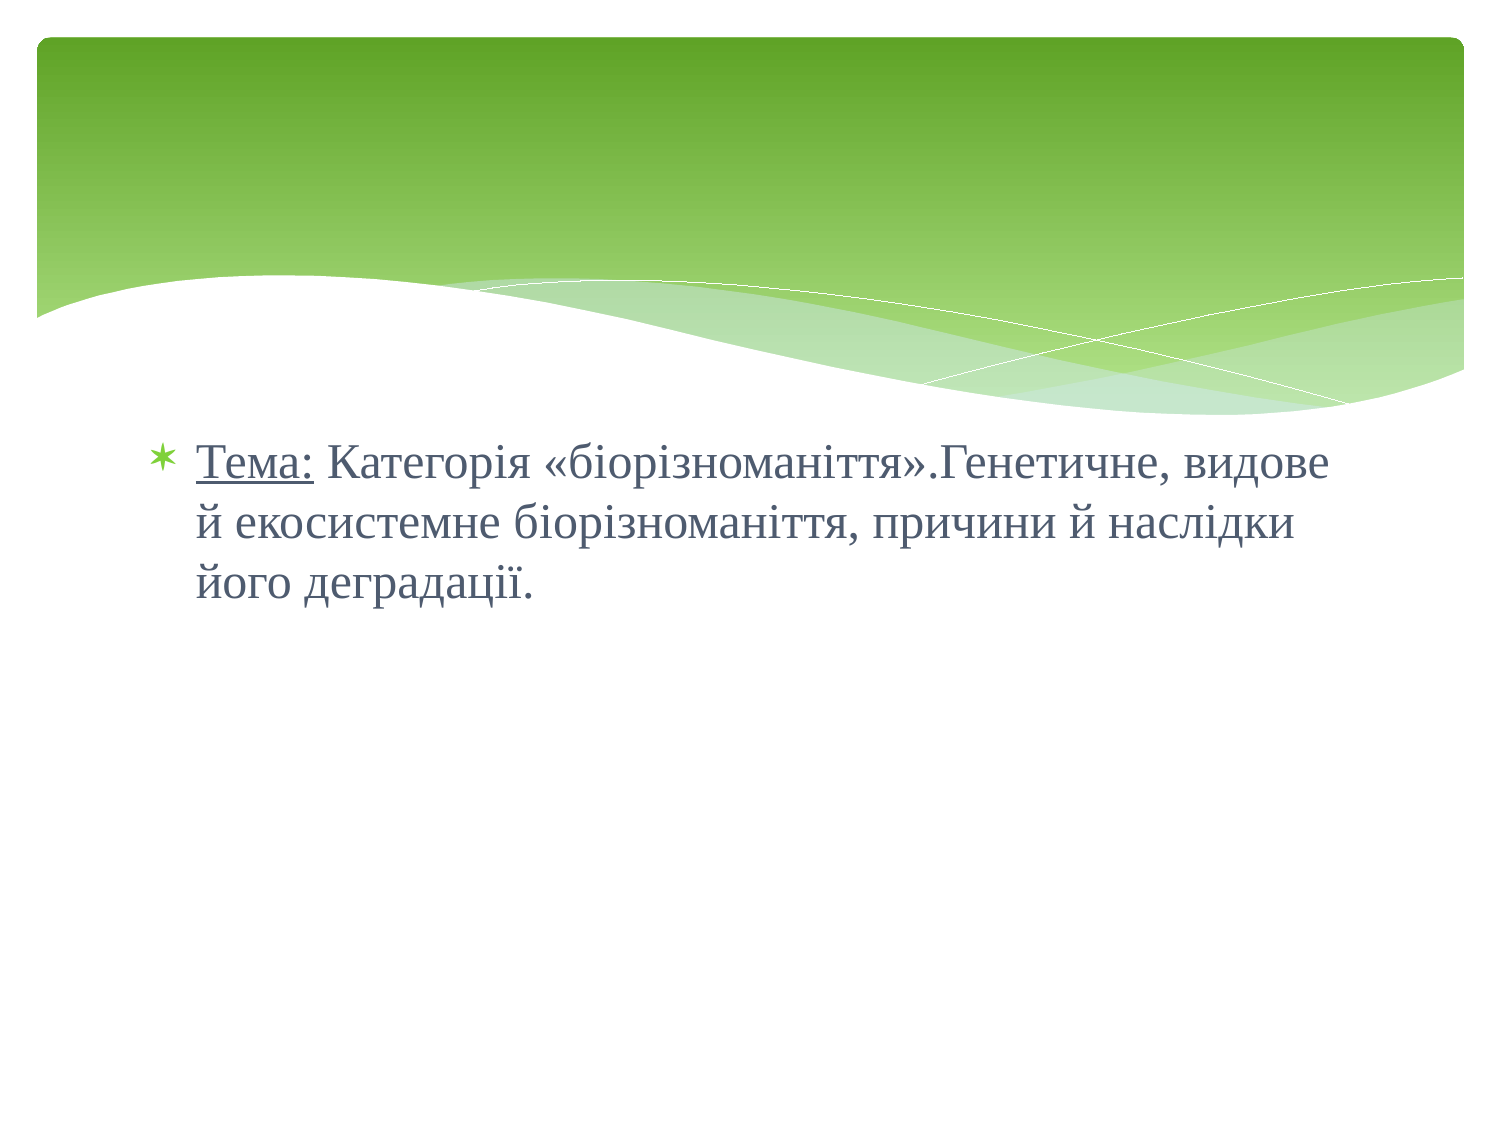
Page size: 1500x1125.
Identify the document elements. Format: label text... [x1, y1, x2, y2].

list Тема: Категорія «біорізноманіття».Генетичне, видове й екосистемне біорізноманіття, причини й наслідки його деградації. [135, 420, 1352, 622]
